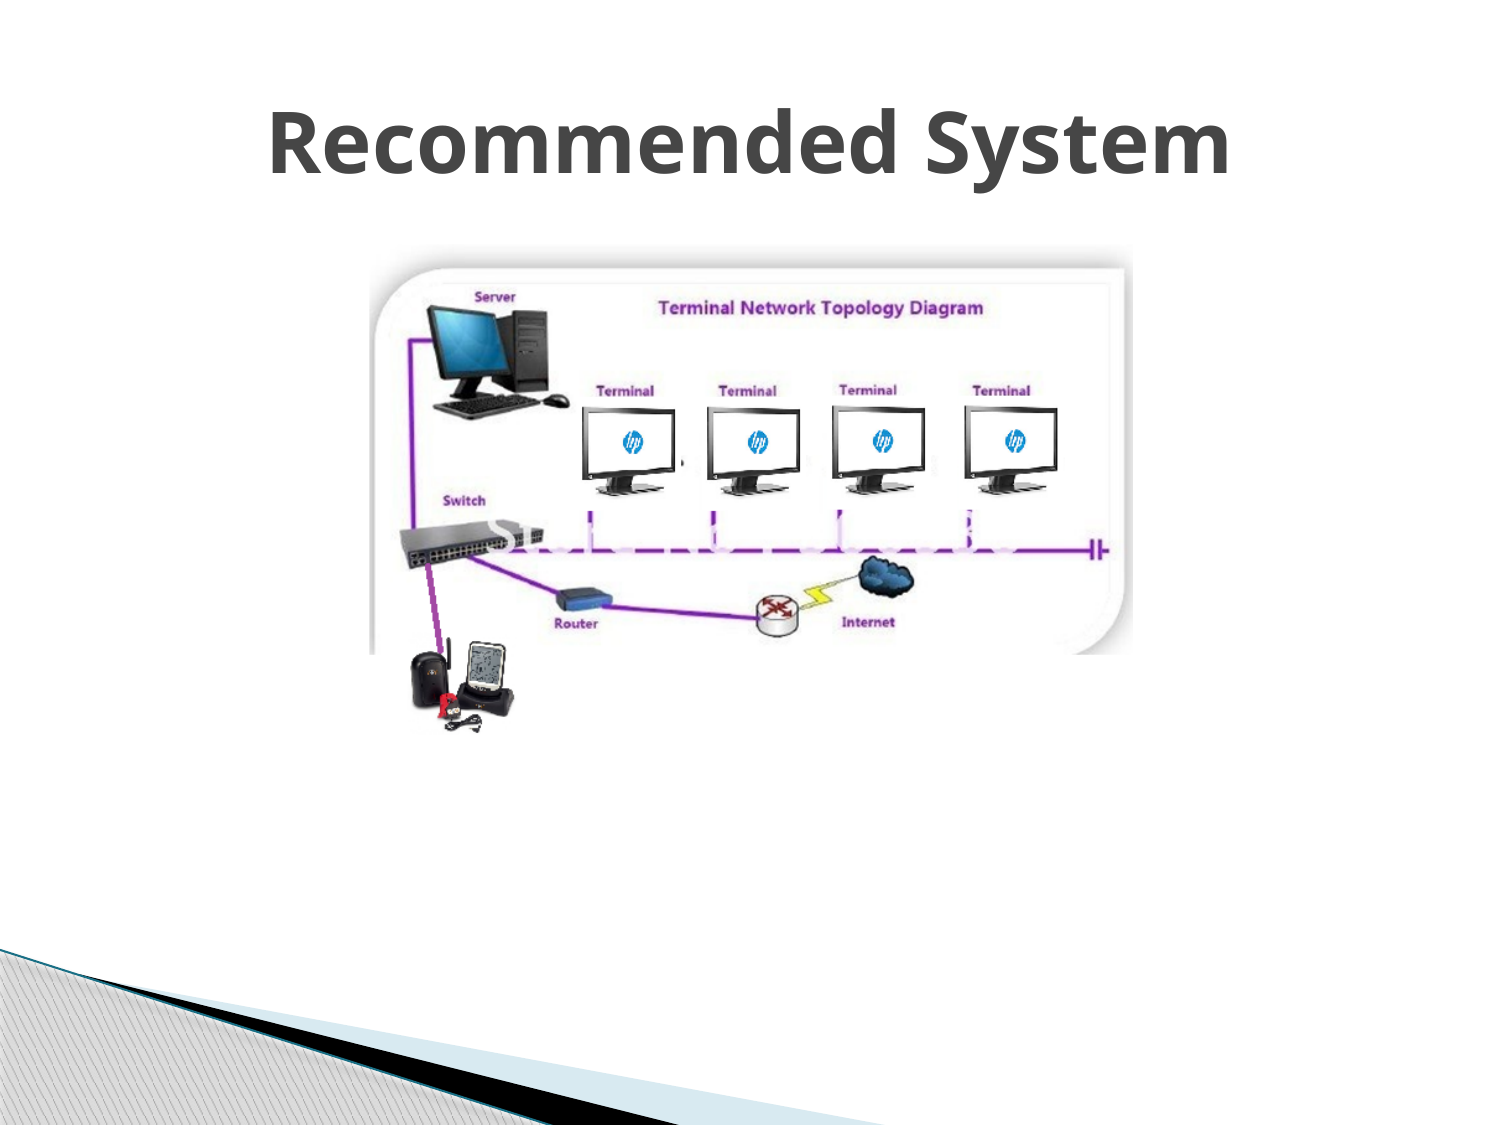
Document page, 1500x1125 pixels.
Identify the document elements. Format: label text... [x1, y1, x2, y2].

title Recommended System [75, 45, 1425, 233]
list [366, 242, 1134, 986]
